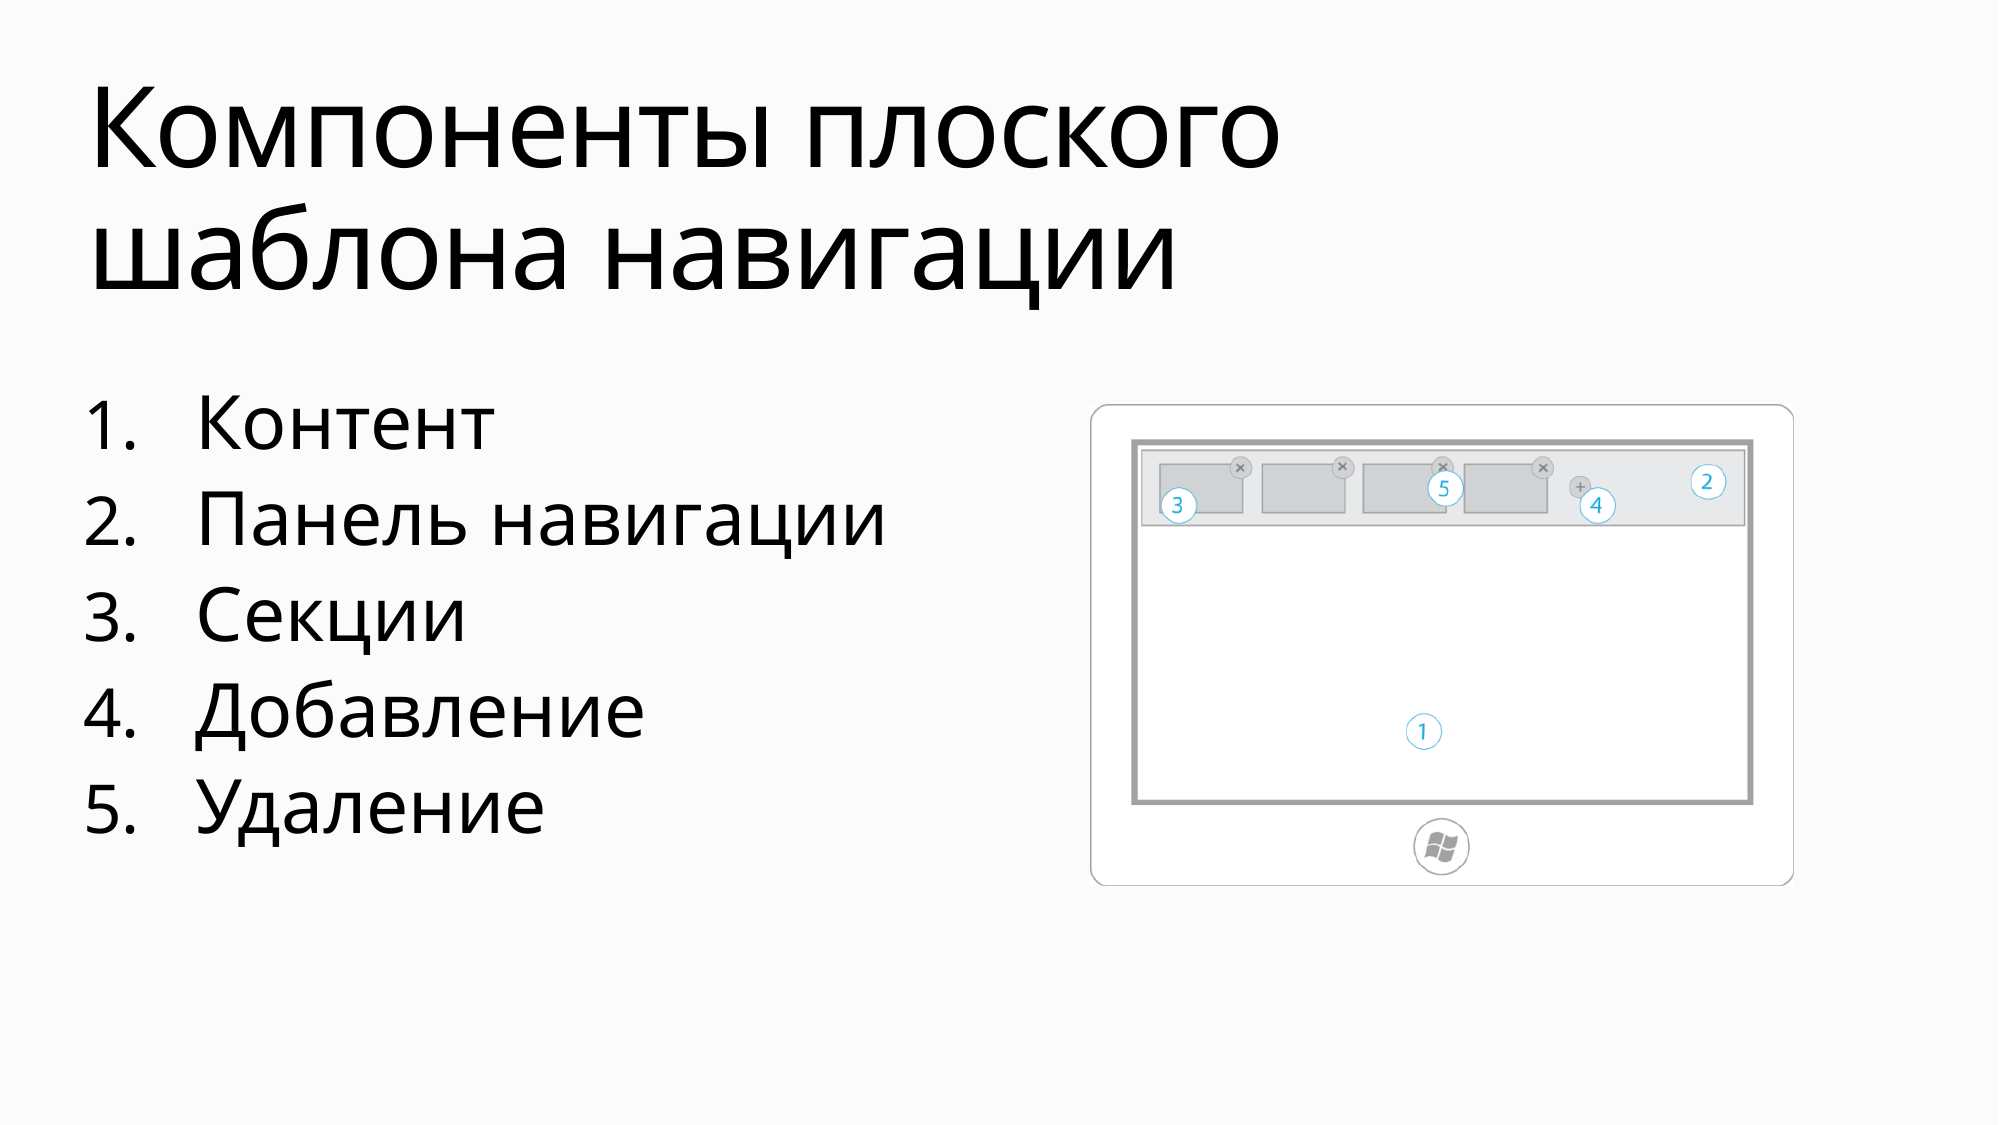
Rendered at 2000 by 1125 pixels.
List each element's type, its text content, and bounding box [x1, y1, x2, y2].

title Компоненты плоского шаблона навигации [87, 70, 1916, 316]
picture [1090, 404, 1794, 886]
list Контент Панель навигации Секции Добавление Удаление [83, 384, 1916, 1077]
